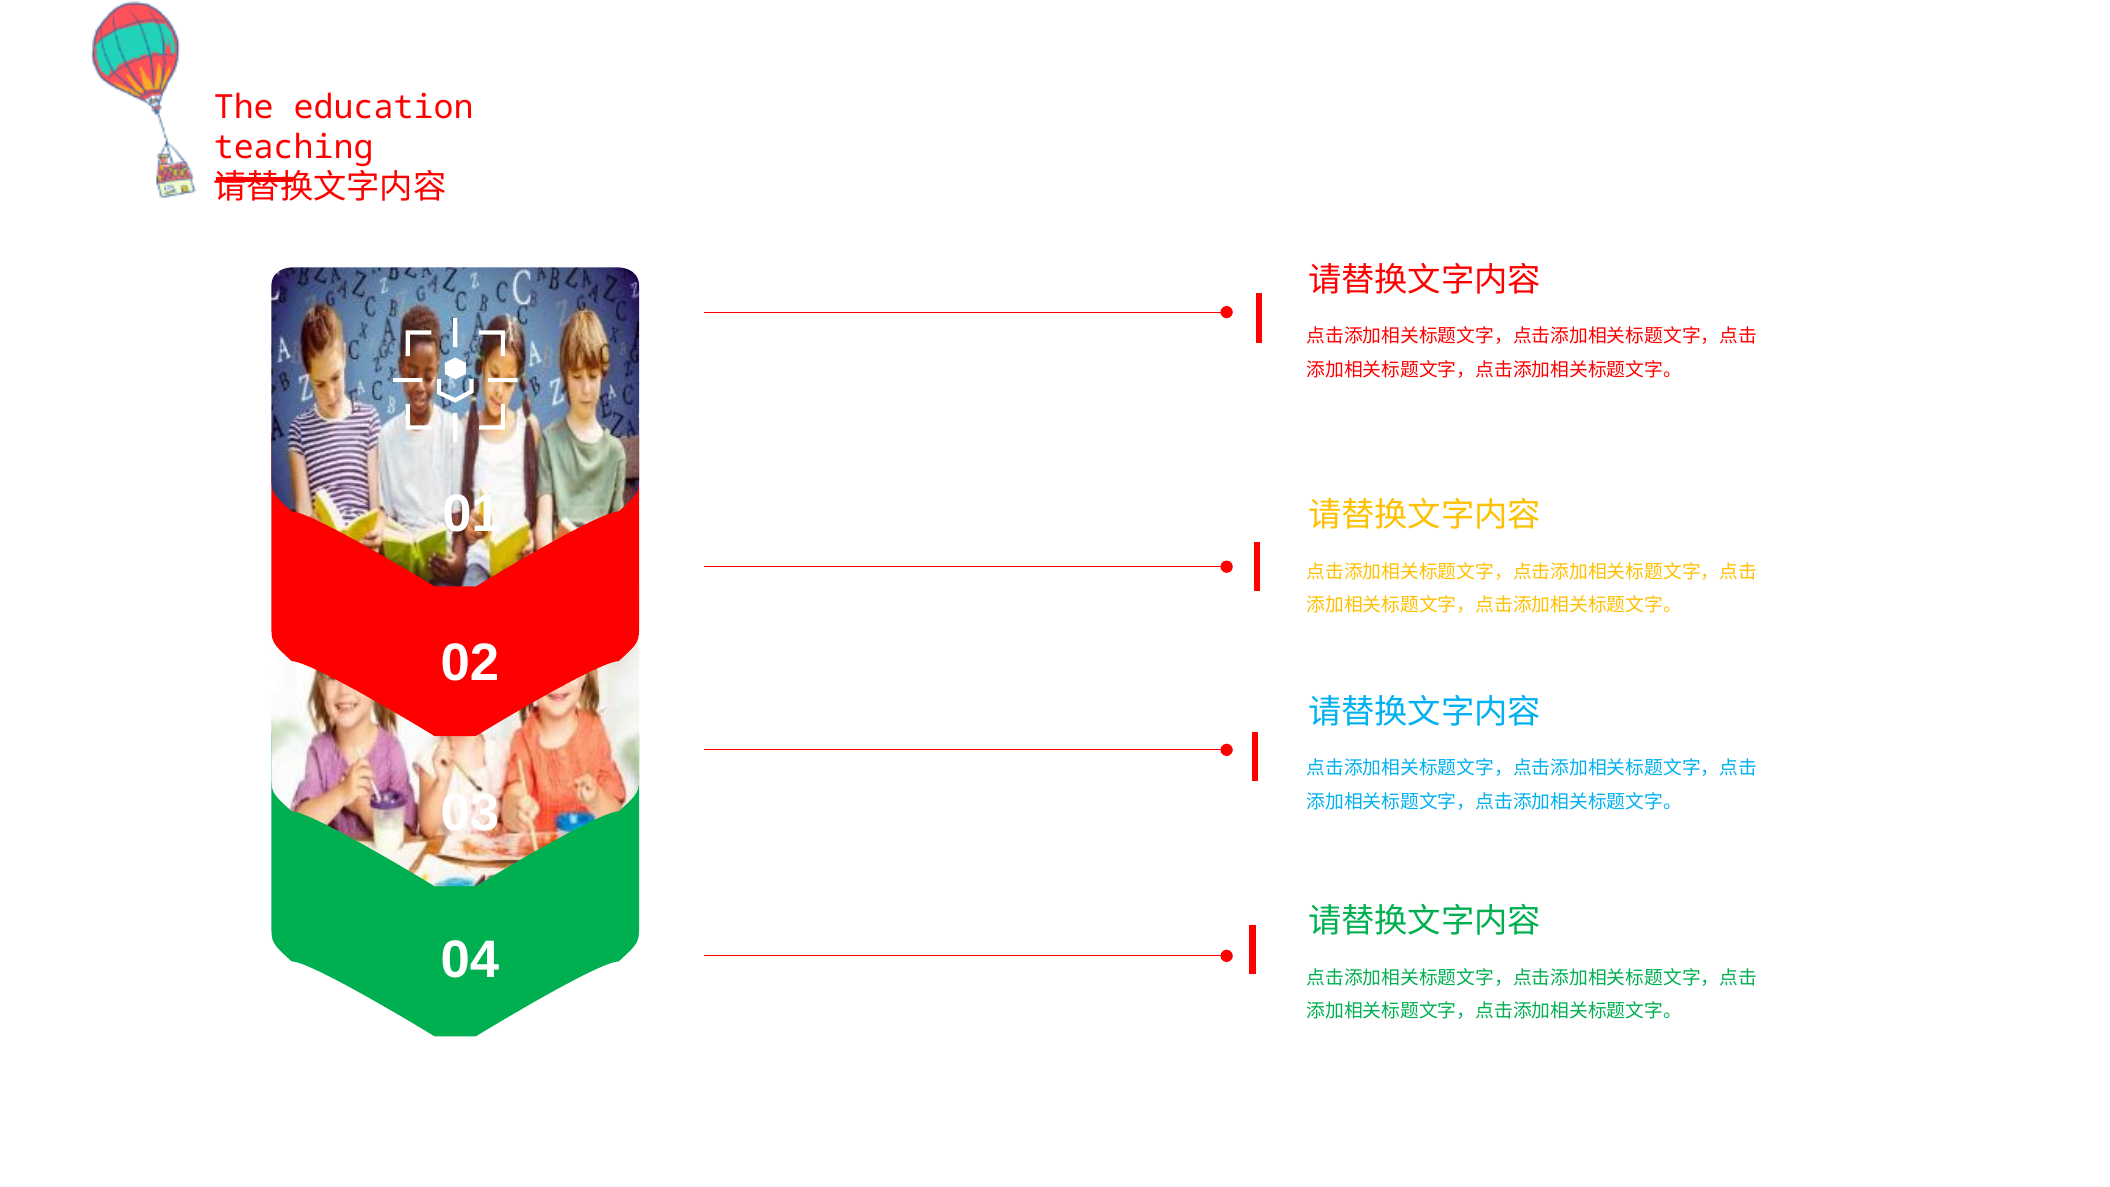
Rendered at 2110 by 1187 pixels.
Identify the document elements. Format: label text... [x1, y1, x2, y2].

text_box [371, 699, 539, 737]
text_box [372, 550, 538, 587]
text_box 04 [339, 898, 572, 996]
text_box 01 [340, 452, 573, 550]
text_box 点击添加相关标题文字，点击添加相关标题文字，点击添加相关标题文字，点击添加相关标题文字。 [1291, 540, 1787, 623]
text_box 点击添加相关标题文字，点击添加相关标题文字，点击添加相关标题文字，点击添加相关标题文字。 [1291, 737, 1787, 820]
text_box [271, 267, 640, 532]
picture [88, 0, 199, 201]
text_box 点击添加相关标题文字，点击添加相关标题文字，点击添加相关标题文字，点击添加相关标题文字。 [1291, 305, 1787, 388]
text_box 点击添加相关标题文字，点击添加相关标题文字，点击添加相关标题文字，点击添加相关标题文字。 [1291, 946, 1787, 1029]
text_box 请替换文字内容 [1293, 682, 1556, 737]
text_box [365, 996, 545, 1037]
text_box 请替换文字内容 [1293, 892, 1556, 946]
text_box The education teaching 请替换文字内容 [192, 74, 542, 216]
text_box [271, 631, 640, 832]
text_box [392, 317, 518, 443]
text_box [271, 781, 640, 982]
text_box [271, 482, 640, 682]
text_box 03 [339, 751, 572, 849]
text_box 请替换文字内容 [1293, 250, 1556, 305]
text_box 请替换文字内容 [1293, 485, 1556, 540]
text_box 02 [339, 601, 572, 699]
text_box [371, 849, 540, 887]
